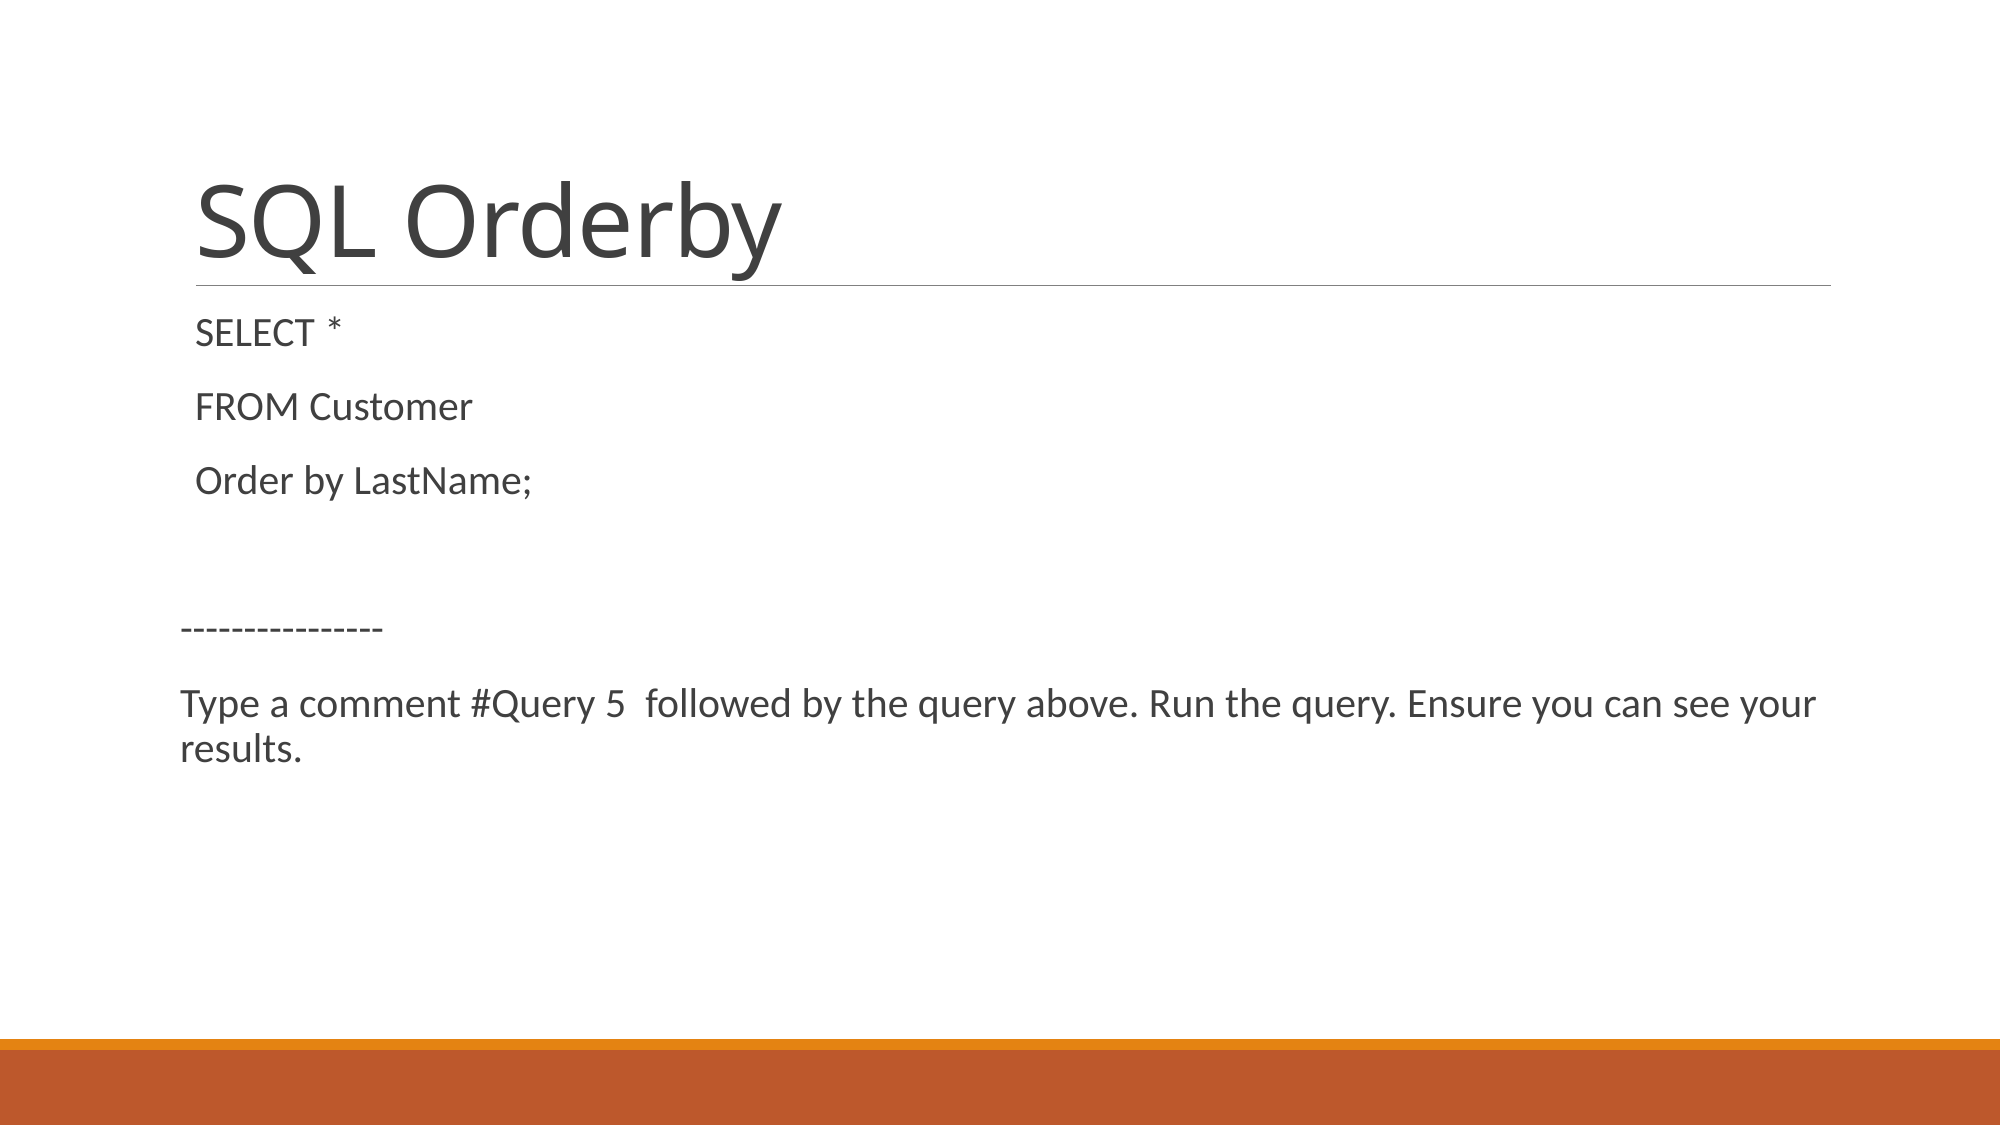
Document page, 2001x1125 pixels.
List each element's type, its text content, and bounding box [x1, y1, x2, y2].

title SQL Orderby [180, 47, 1830, 285]
list SELECT * FROM Customer Order by LastName; ---------------- Type a comment #Query 5 followed by the query above. Run the query. Ensure you can see your results. [180, 302, 1830, 963]
